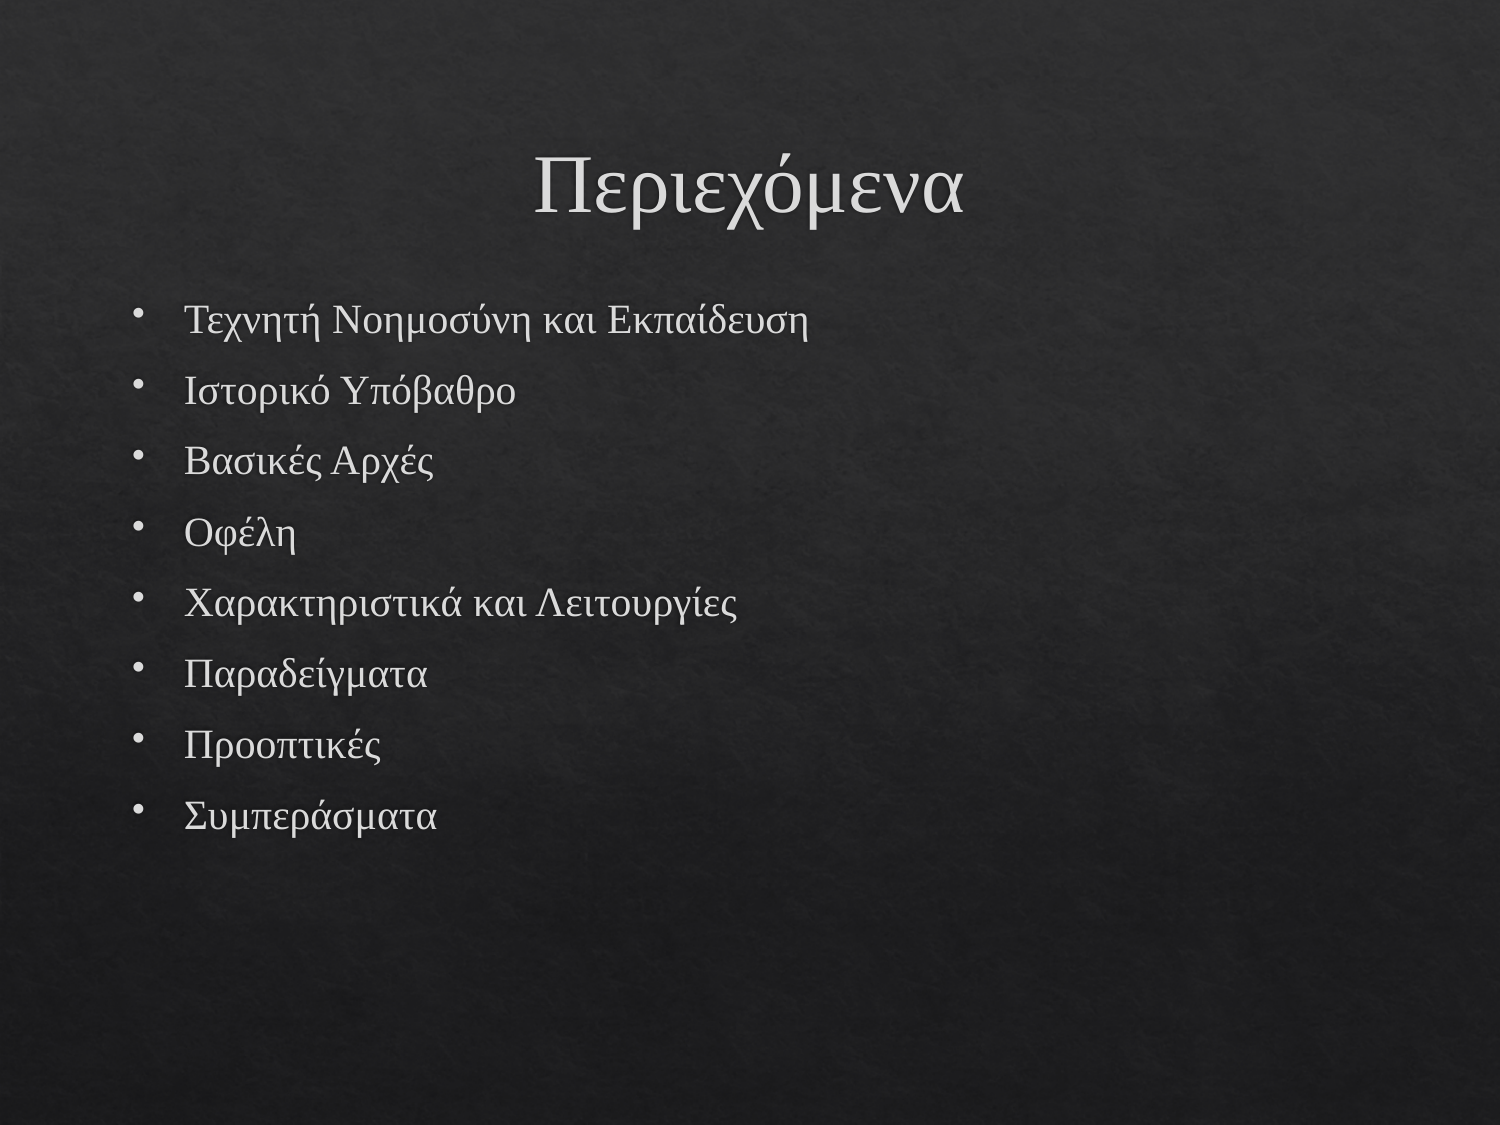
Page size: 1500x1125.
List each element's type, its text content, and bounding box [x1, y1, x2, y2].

list Τεχνητή Νοημοσύνη και Εκπαίδευση Ιστορικό Υπόβαθρο Βασικές Αρχές Οφέλη Χαρακτηριστικά και Λειτουργίες Παραδείγματα Προοπτικές Συμπεράσματα [112, 284, 1387, 950]
title Περιεχόμενα [112, 99, 1387, 260]
